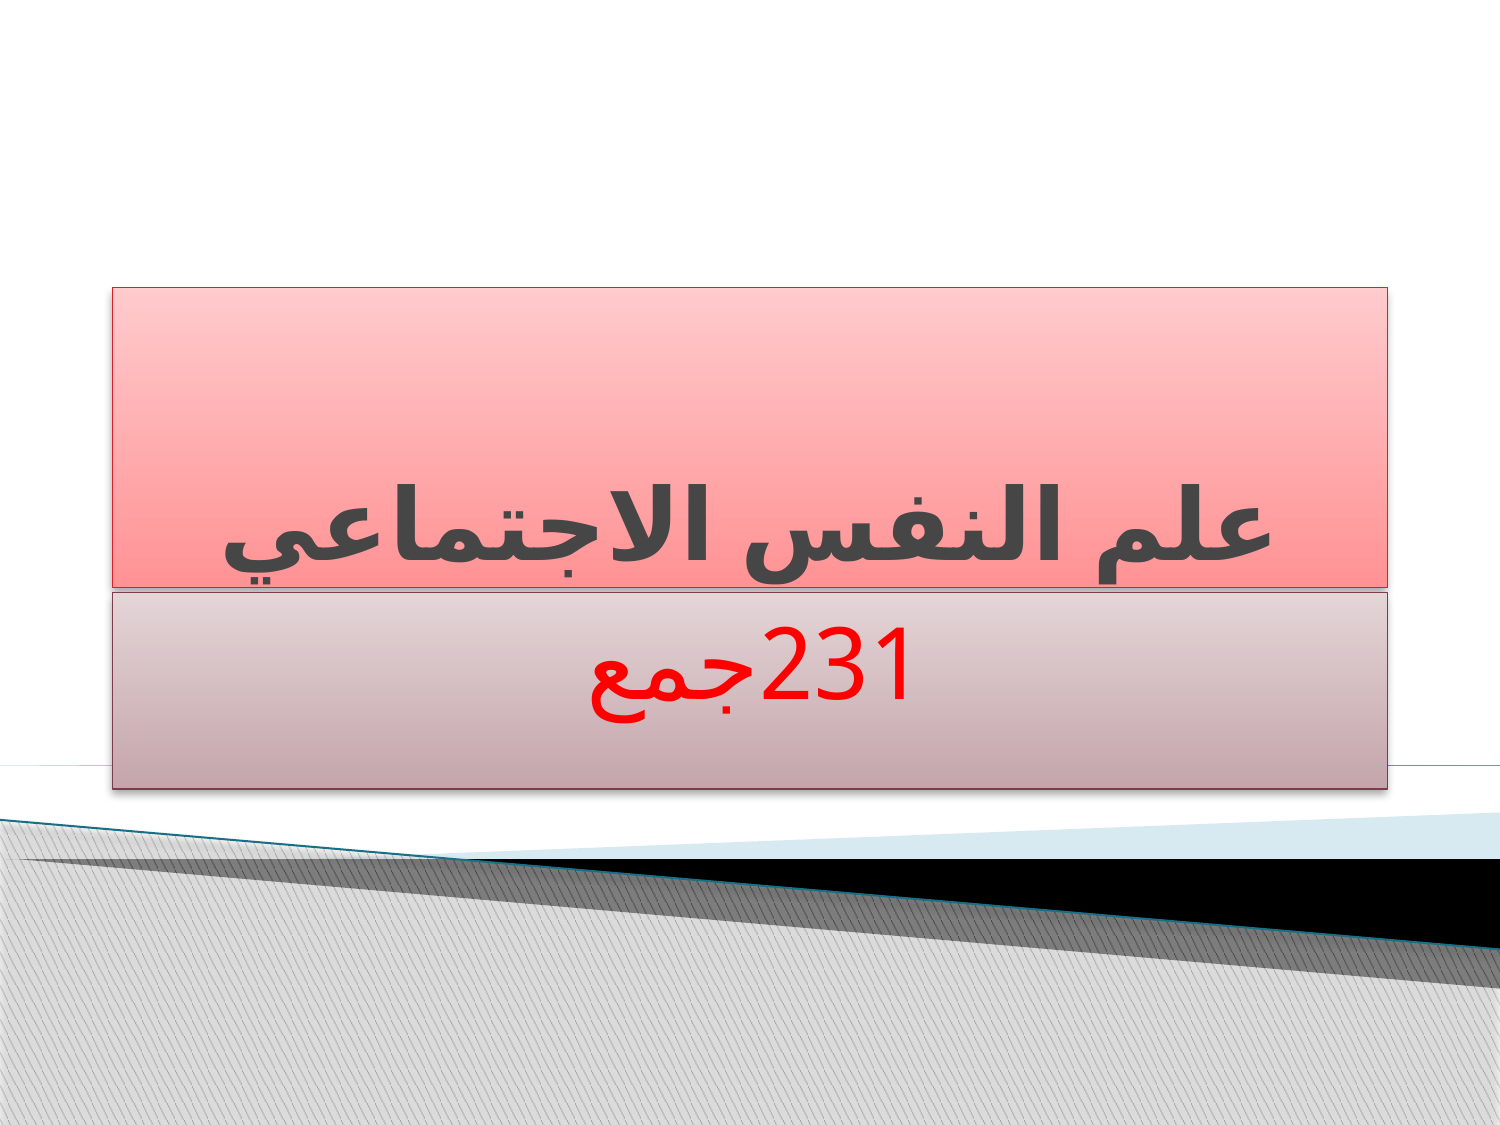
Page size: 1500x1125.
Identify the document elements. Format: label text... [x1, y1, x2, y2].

title علم النفس الاجتماعي [112, 287, 1388, 588]
picture [5, 859, 1500, 989]
subtitle 231جمع [112, 592, 1388, 790]
